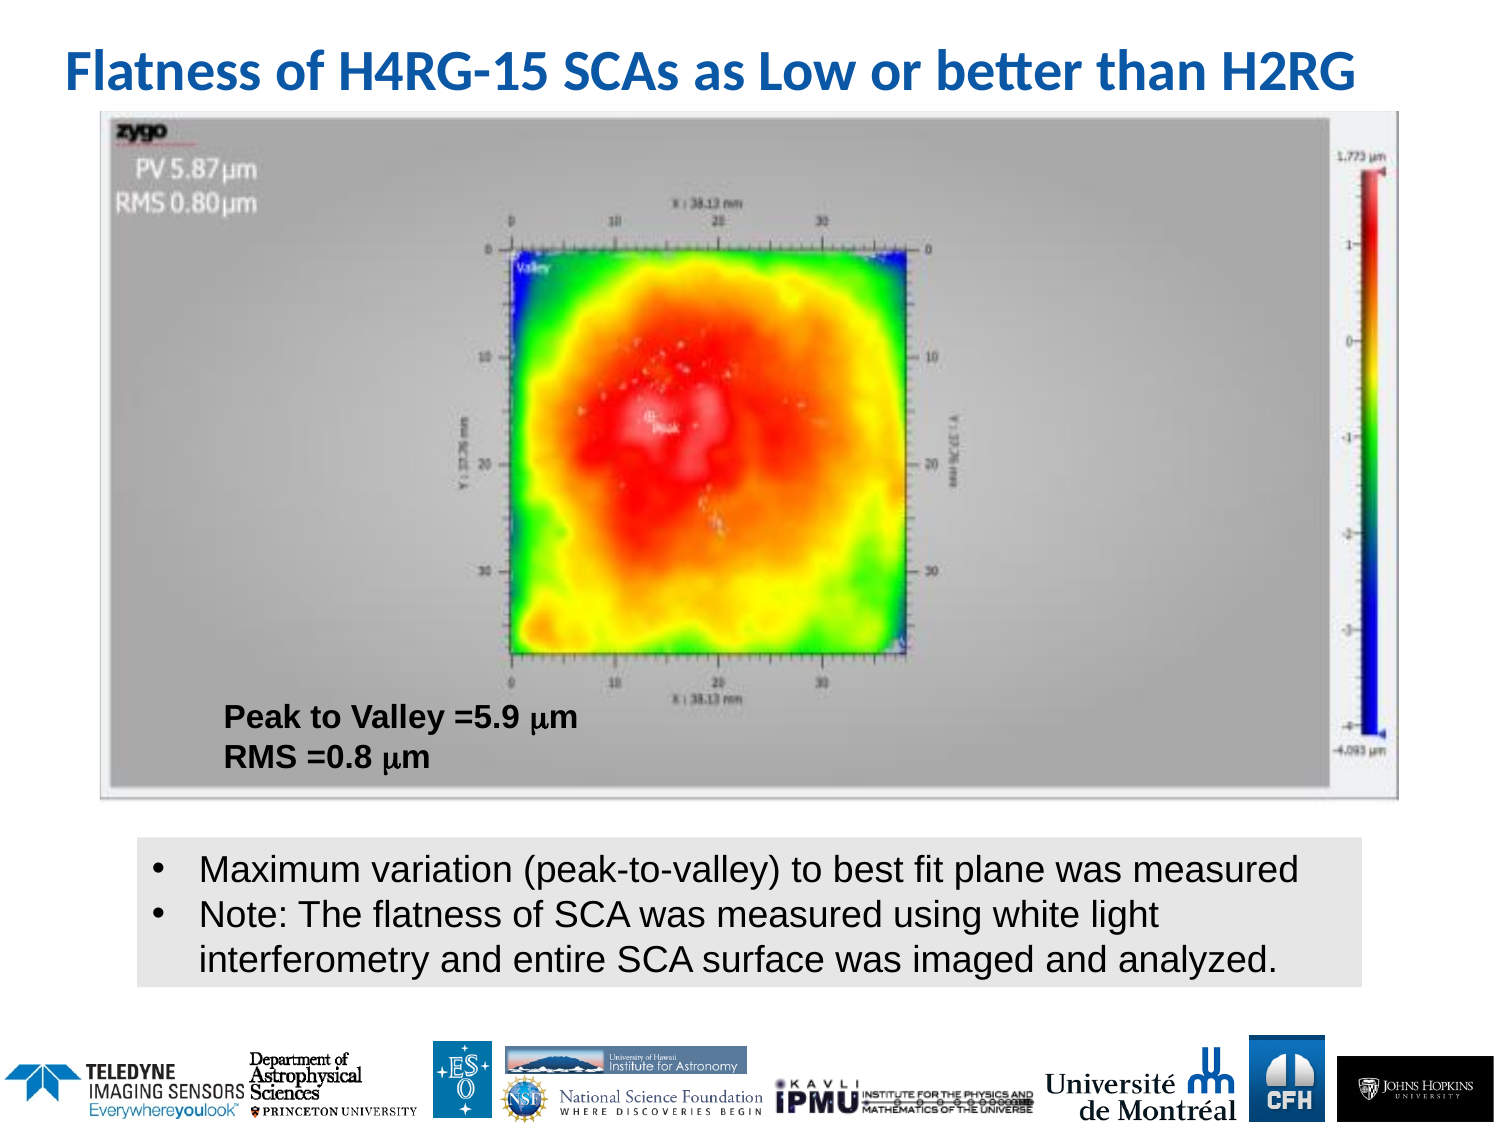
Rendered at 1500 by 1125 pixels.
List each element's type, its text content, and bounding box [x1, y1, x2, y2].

picture [1249, 1035, 1325, 1122]
picture [1337, 1056, 1494, 1122]
picture [451, 1058, 455, 1077]
text_box Maximum variation (peak-to-valley) to best fit plane was measured Note: The flatness of SCA was measured using white light interferometry and entire SCA surface was imaged and analyzed. [137, 894, 1362, 988]
picture [1041, 1043, 1240, 1124]
picture [99, 111, 1400, 888]
picture [500, 1046, 763, 1123]
text_box Flatness of H4RG-15 SCAs as Low or better than H2RG [50, 24, 1438, 115]
picture [767, 1068, 1038, 1125]
picture [249, 1042, 418, 1119]
picture [466, 1055, 473, 1065]
picture [460, 1093, 472, 1098]
picture [4, 1064, 244, 1119]
picture [460, 1079, 472, 1084]
